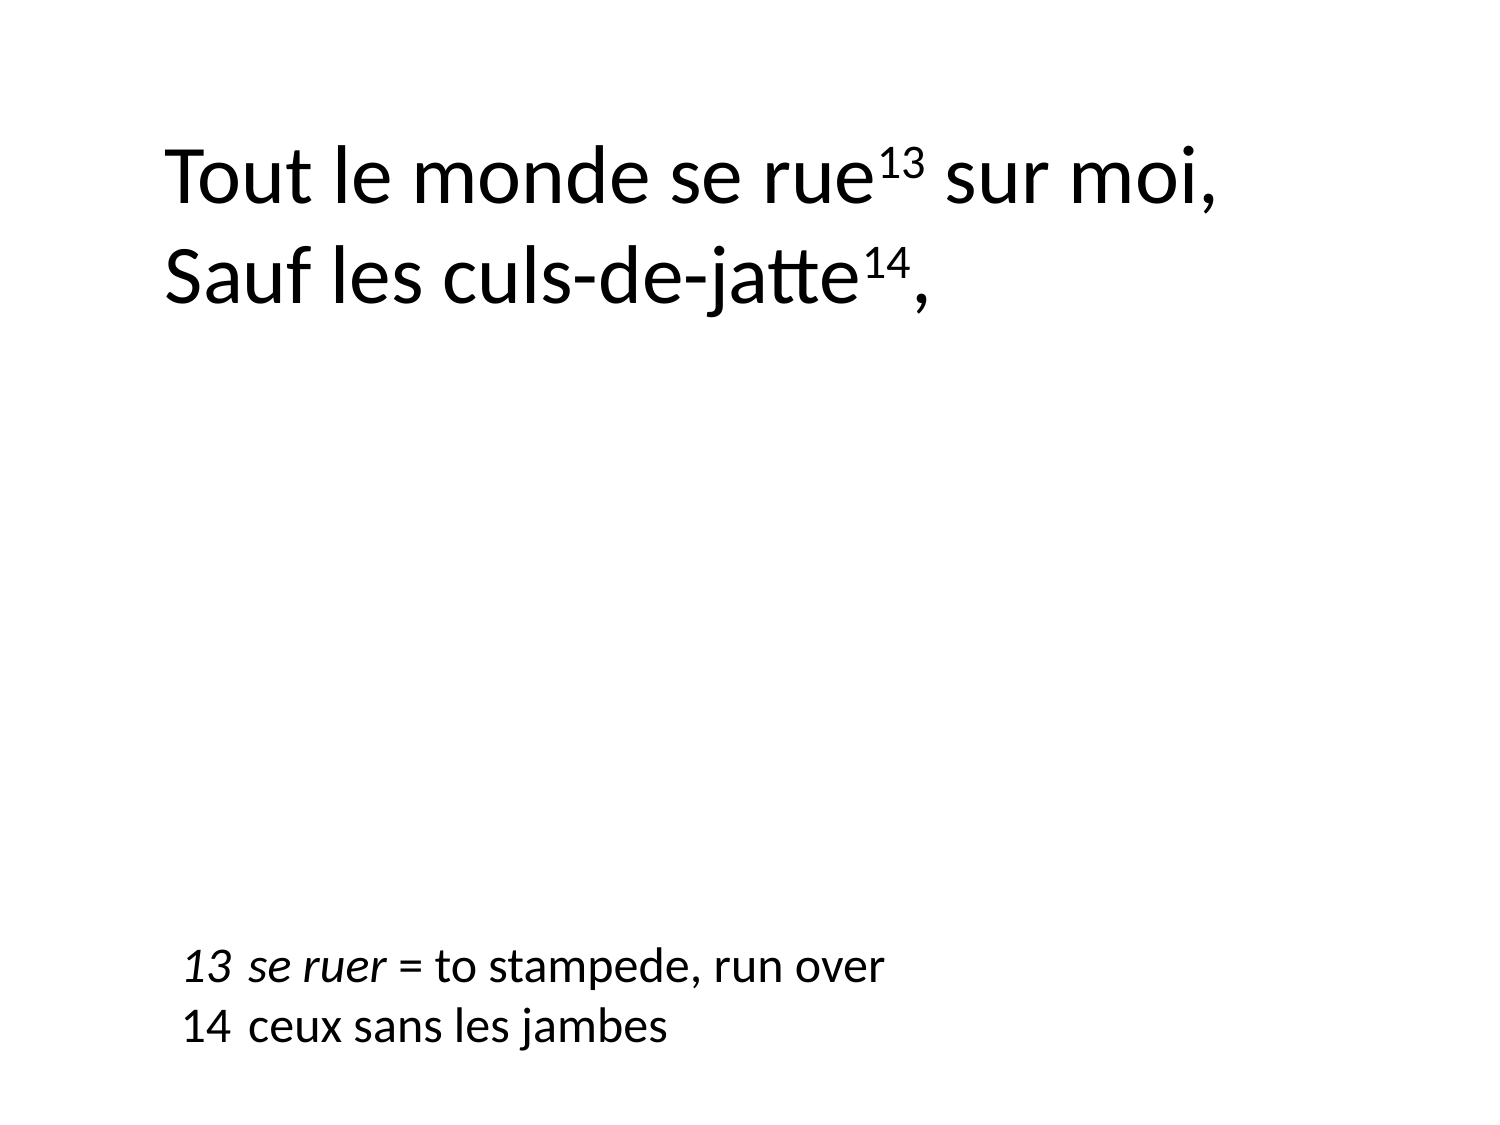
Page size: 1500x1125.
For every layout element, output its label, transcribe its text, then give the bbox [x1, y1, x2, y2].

text_box se ruer = to stampede, run over ceux sans les jambes [165, 924, 901, 1060]
text_box Tout le monde se rue13 sur moi, Sauf les culs-de-jatte14, [149, 112, 1363, 328]
